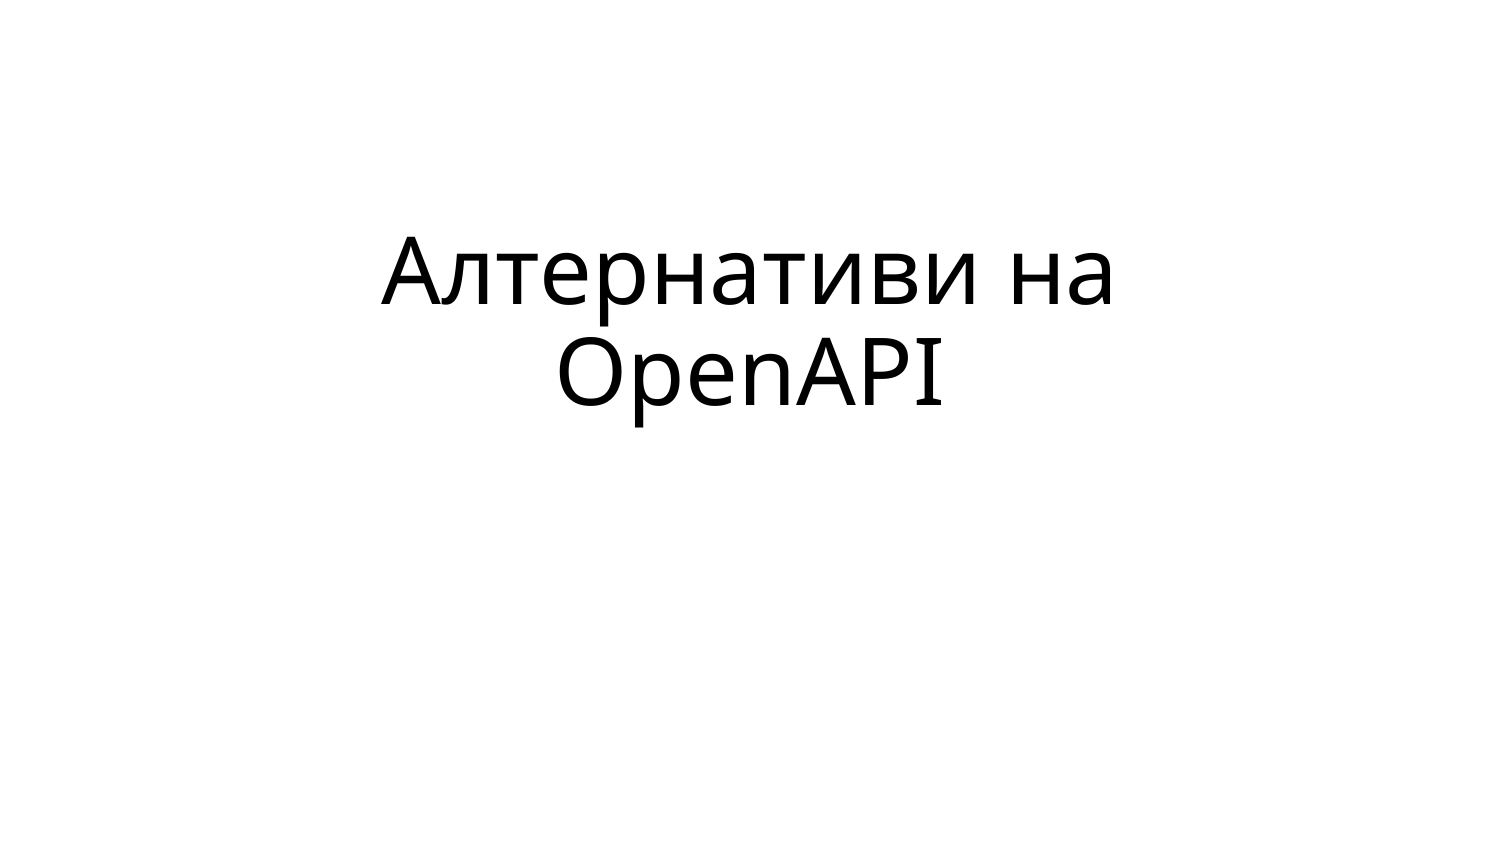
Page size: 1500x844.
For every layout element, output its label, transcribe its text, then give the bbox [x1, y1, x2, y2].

title Алтернативи на OpenAPI [187, 138, 1313, 432]
